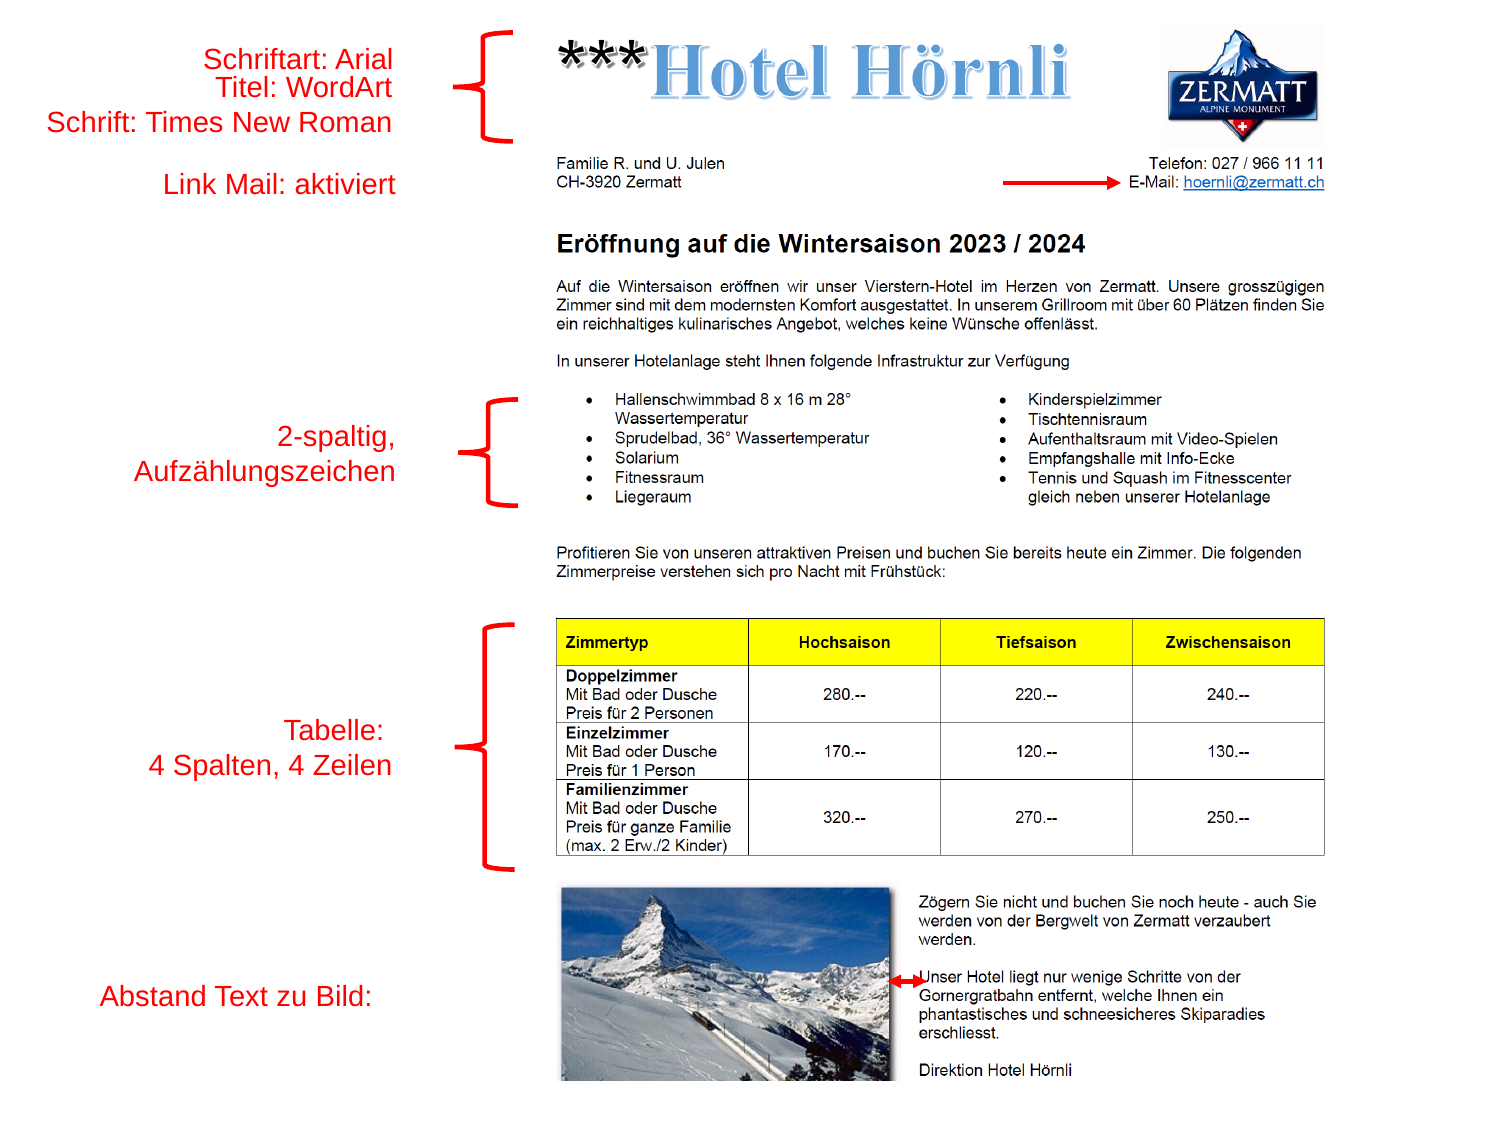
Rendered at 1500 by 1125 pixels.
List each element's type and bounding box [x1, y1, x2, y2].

picture [537, 0, 1347, 1097]
text_box [115, 157, 1122, 209]
text_box [0, 32, 513, 150]
text_box [76, 969, 928, 1003]
text_box [115, 399, 519, 506]
text_box [112, 624, 515, 870]
